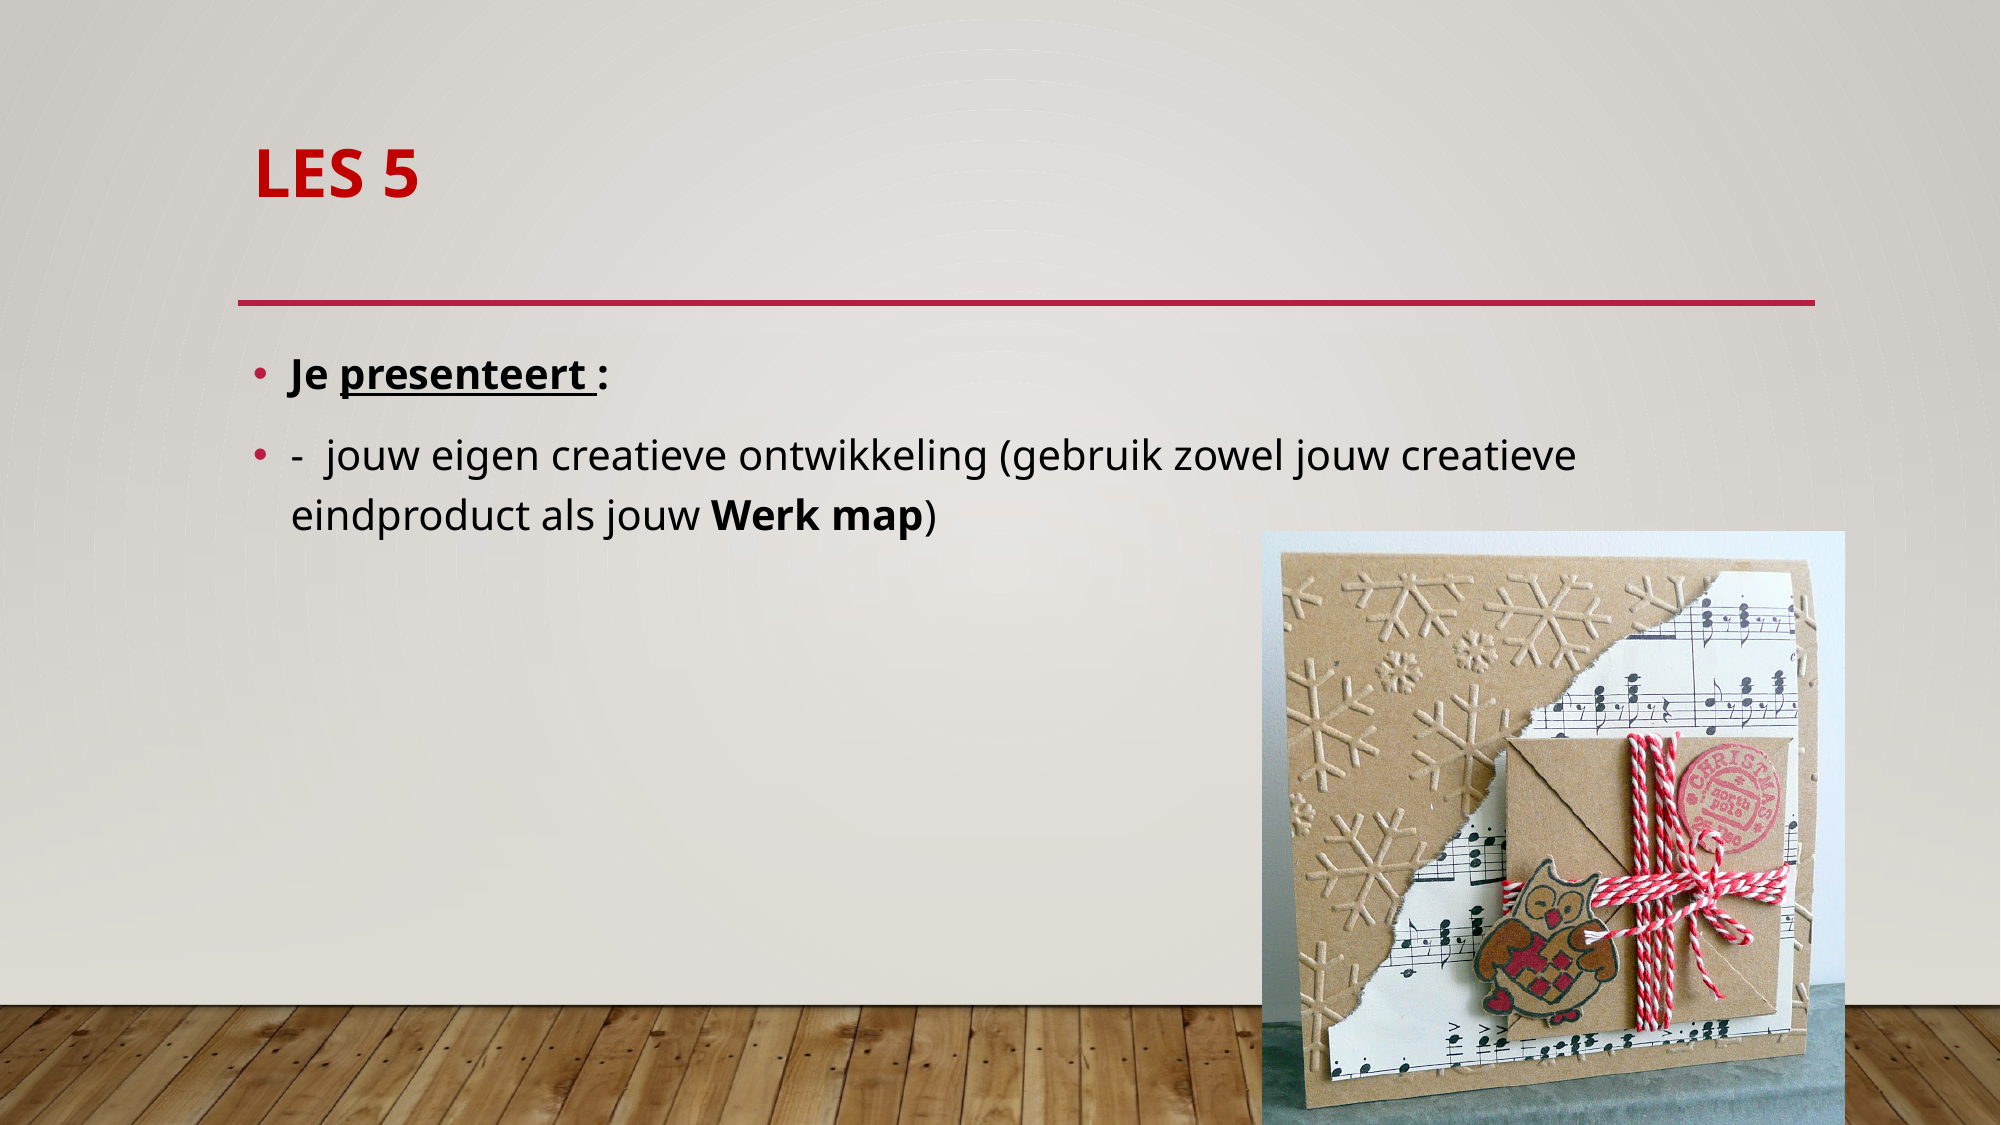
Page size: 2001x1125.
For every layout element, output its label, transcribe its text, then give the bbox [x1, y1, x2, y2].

list Je presenteert : - jouw eigen creatieve ontwikkeling (gebruik zowel jouw creatieve eindproduct als jouw Werk map) [238, 330, 1814, 897]
picture [0, 531, 2000, 1125]
title Les 5 [238, 131, 1814, 305]
